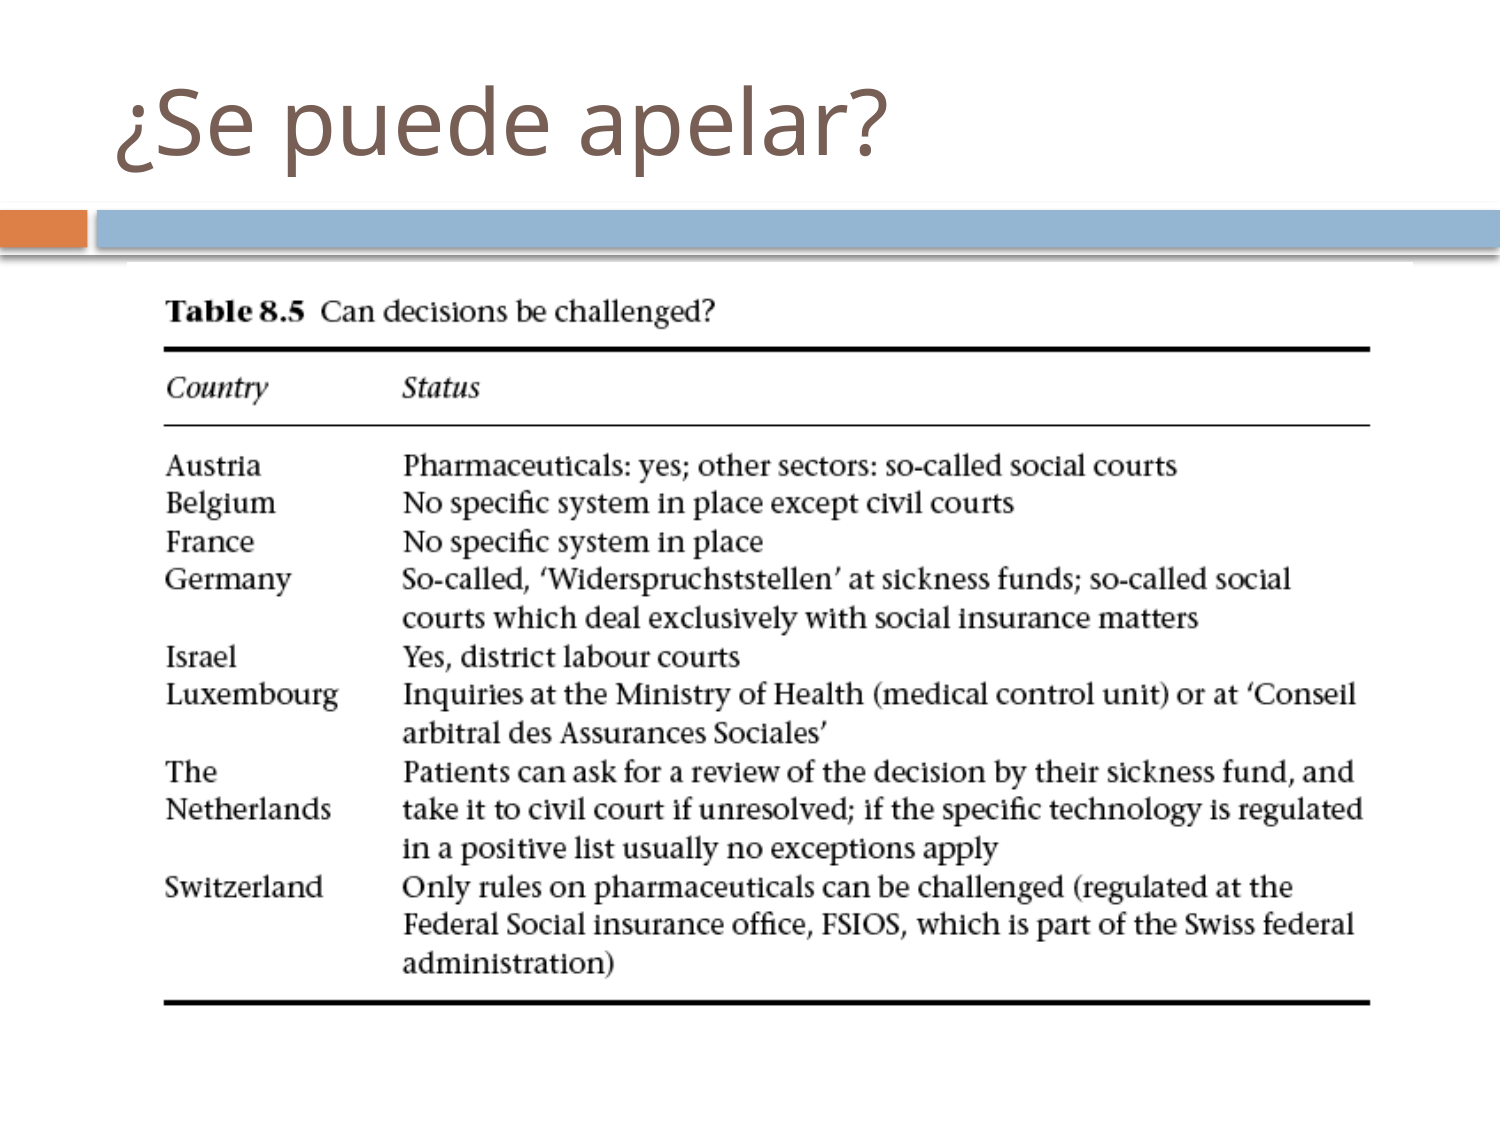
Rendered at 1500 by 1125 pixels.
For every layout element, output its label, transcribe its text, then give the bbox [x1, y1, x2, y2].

title ¿Se puede apelar? [100, 37, 1438, 200]
picture [127, 262, 1413, 1051]
